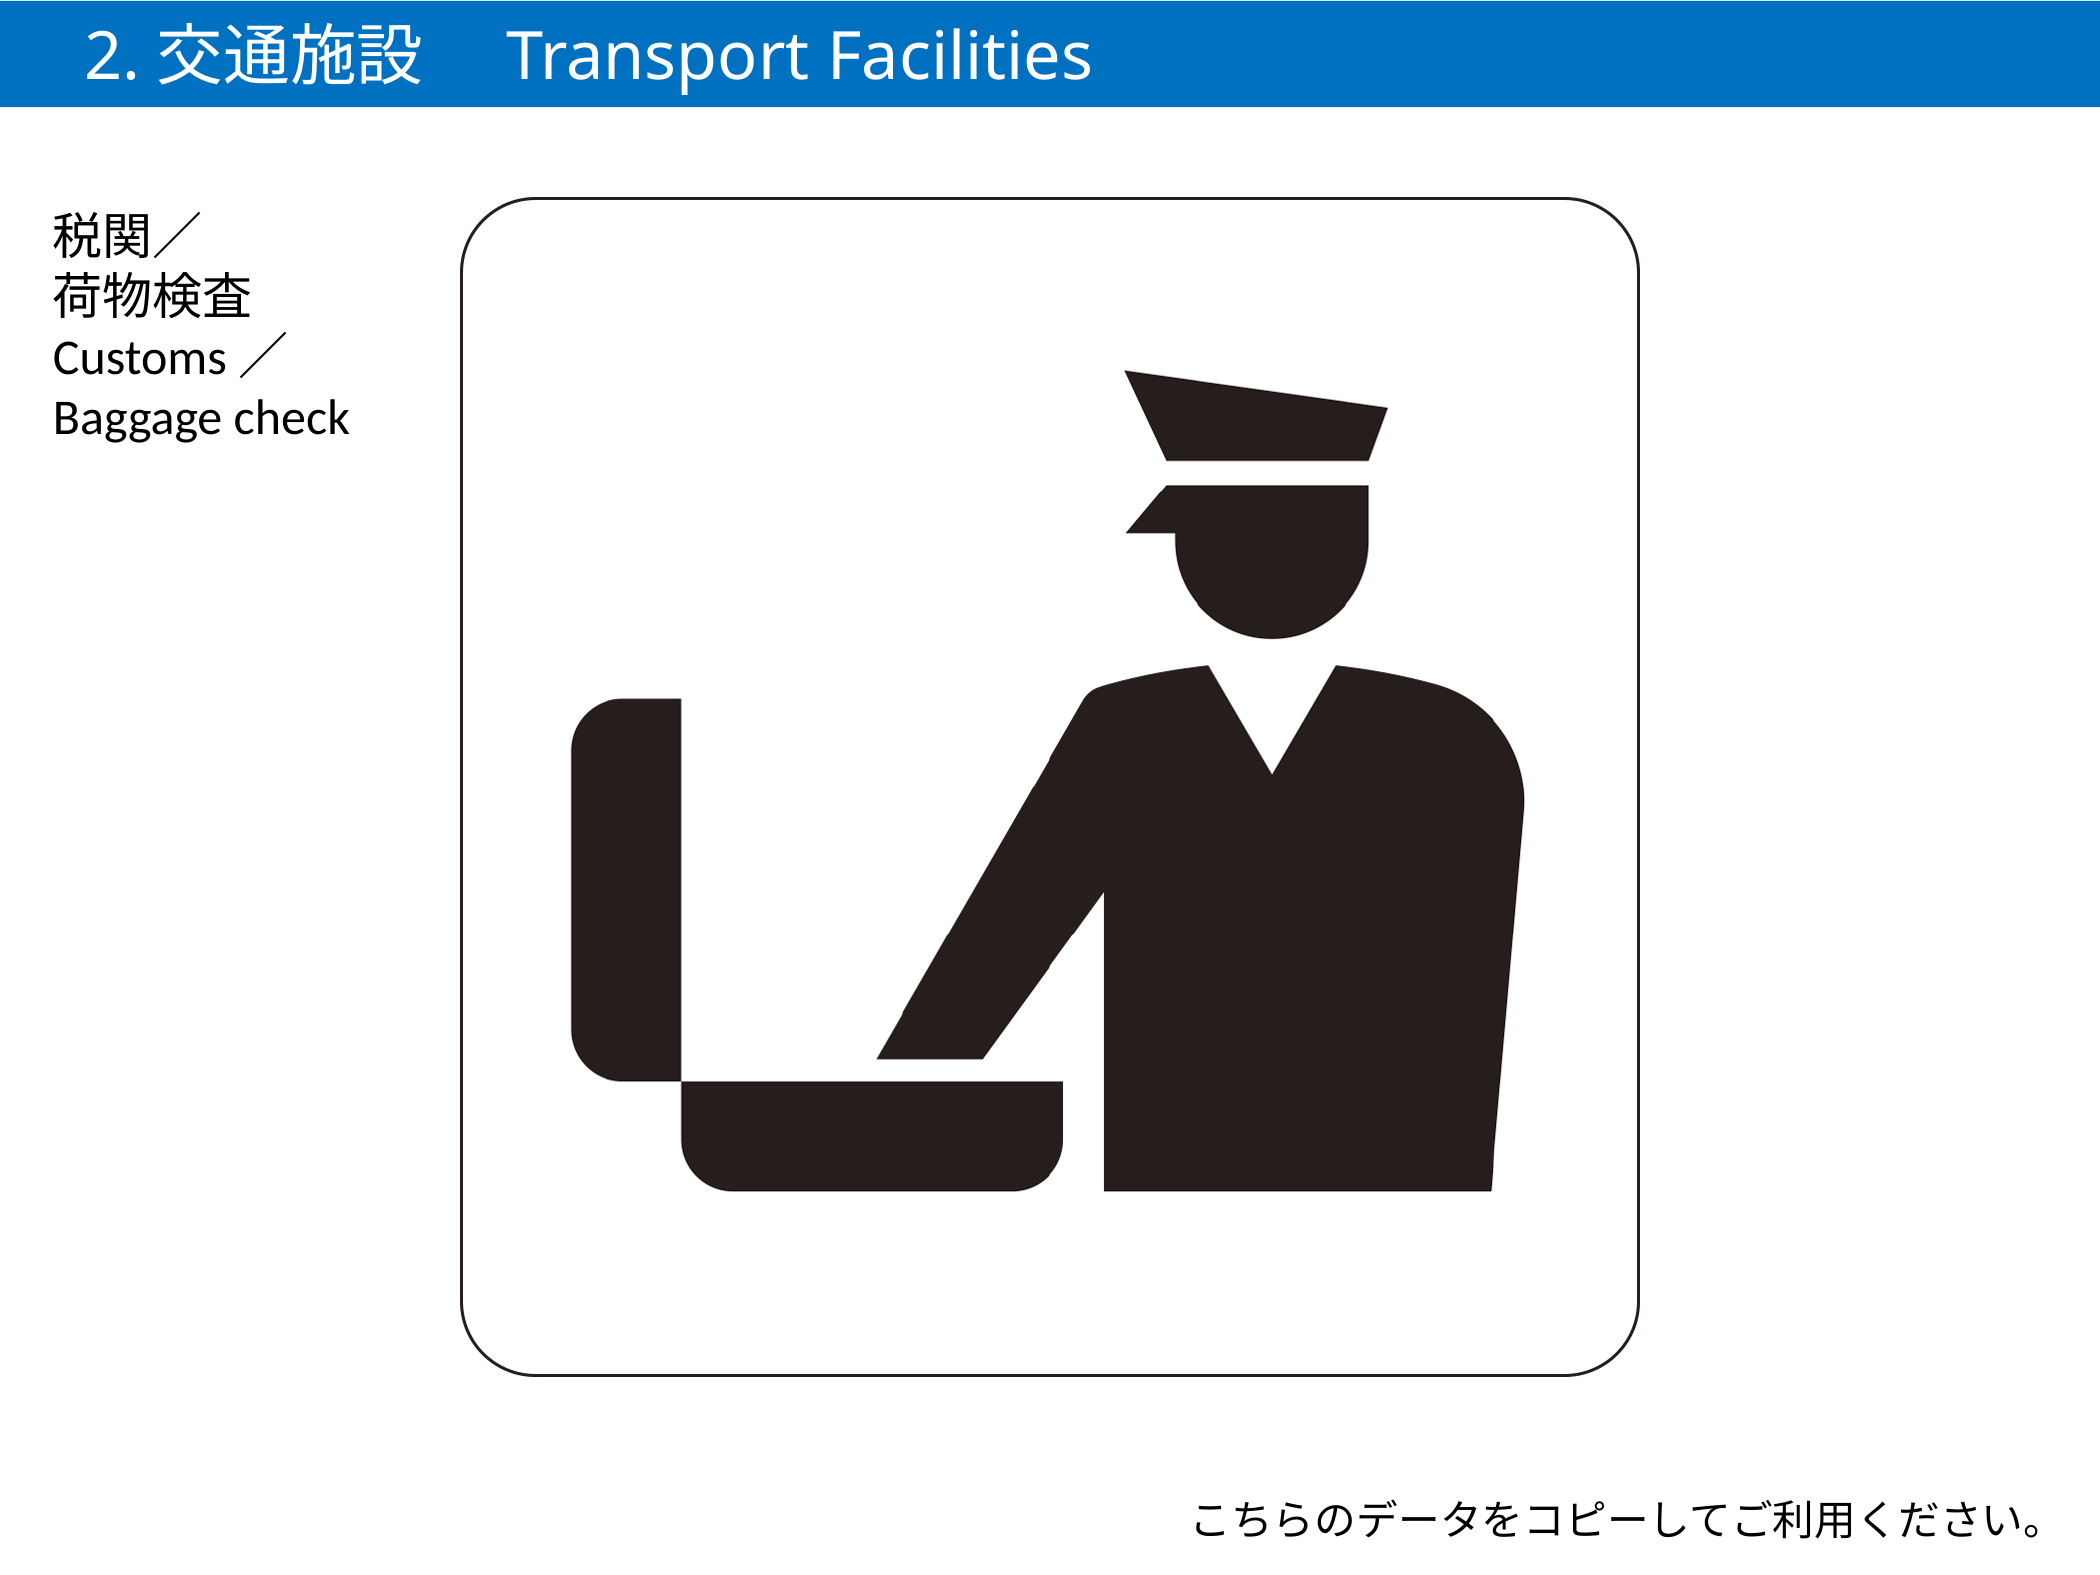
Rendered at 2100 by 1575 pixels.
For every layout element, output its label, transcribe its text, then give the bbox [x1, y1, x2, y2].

text_box 税関／ 荷物検査 Customs／ Baggage check [38, 196, 366, 452]
text_box こちらのデータをコピーしてご利用ください。 [1174, 1486, 2081, 1552]
picture [459, 196, 1641, 1378]
text_box 2.交通施設 Transport Facilities [69, 5, 1110, 101]
text_box [0, 0, 2100, 108]
